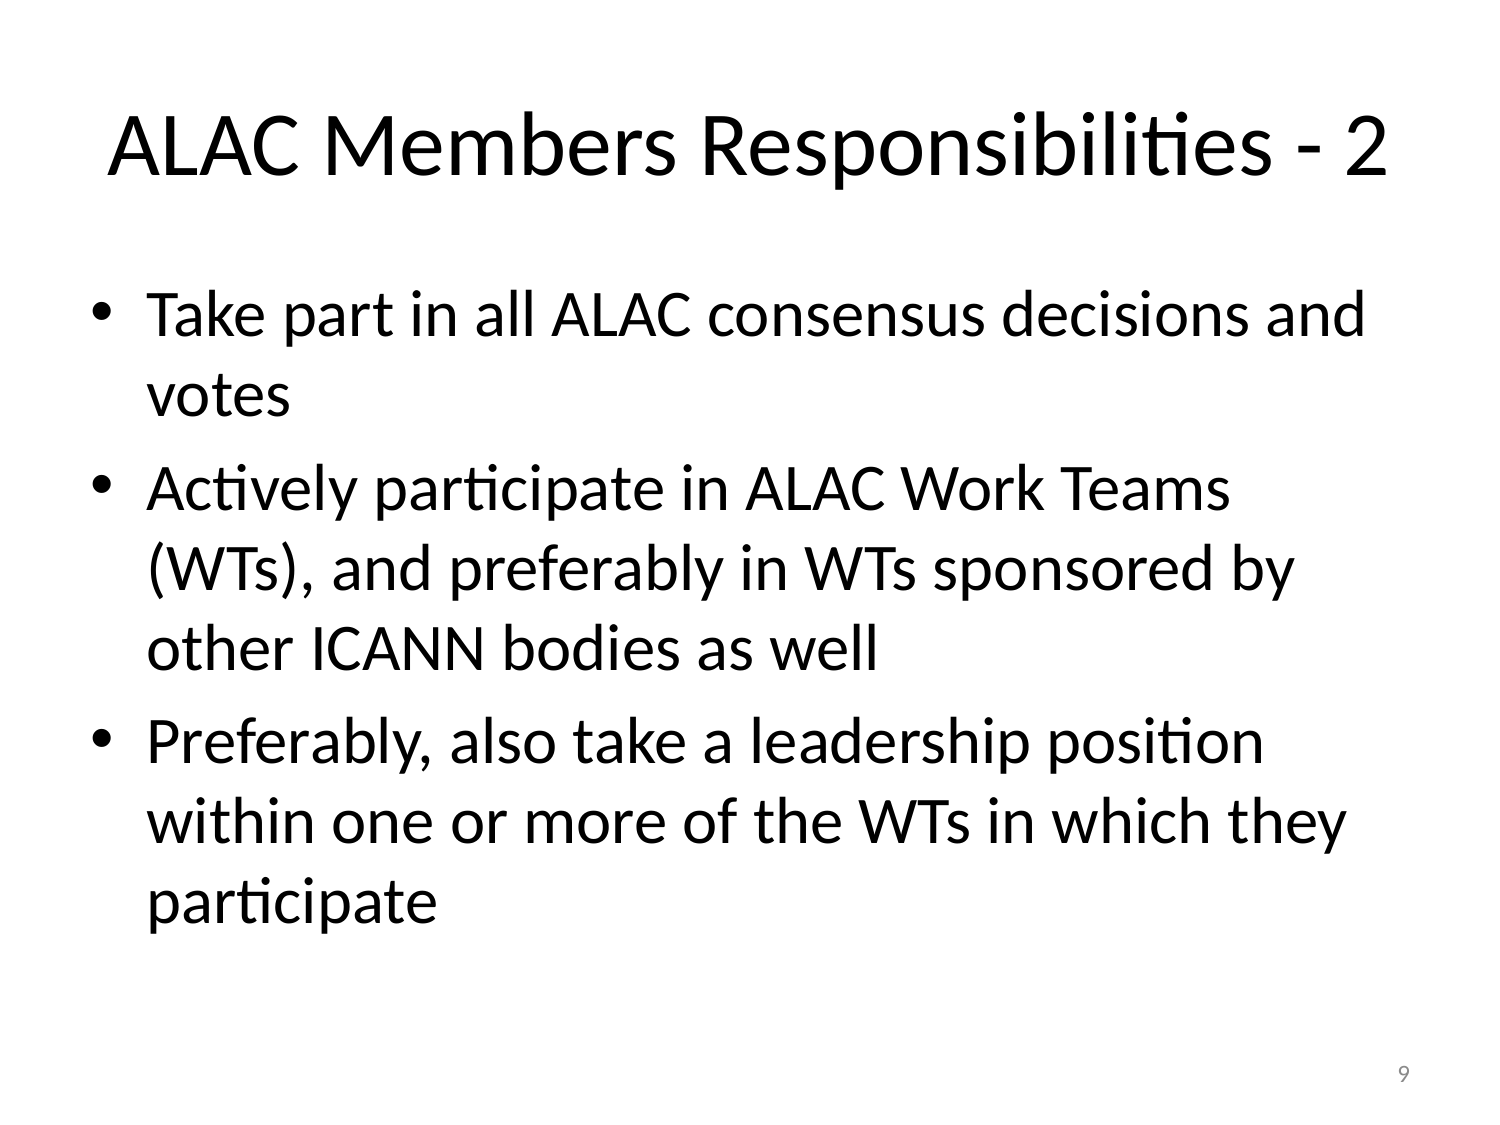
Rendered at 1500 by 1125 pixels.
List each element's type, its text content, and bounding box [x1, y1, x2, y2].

slide_number 9 [1074, 1042, 1425, 1103]
list Take part in all ALAC consensus decisions and votes Actively participate in ALAC Work Teams (WTs), and preferably in WTs sponsored by other ICANN bodies as well Preferably, also take a leadership position within one or more of the WTs in which they participate [75, 262, 1425, 1005]
title ALAC Members Responsibilities - 2 [75, 45, 1425, 233]
